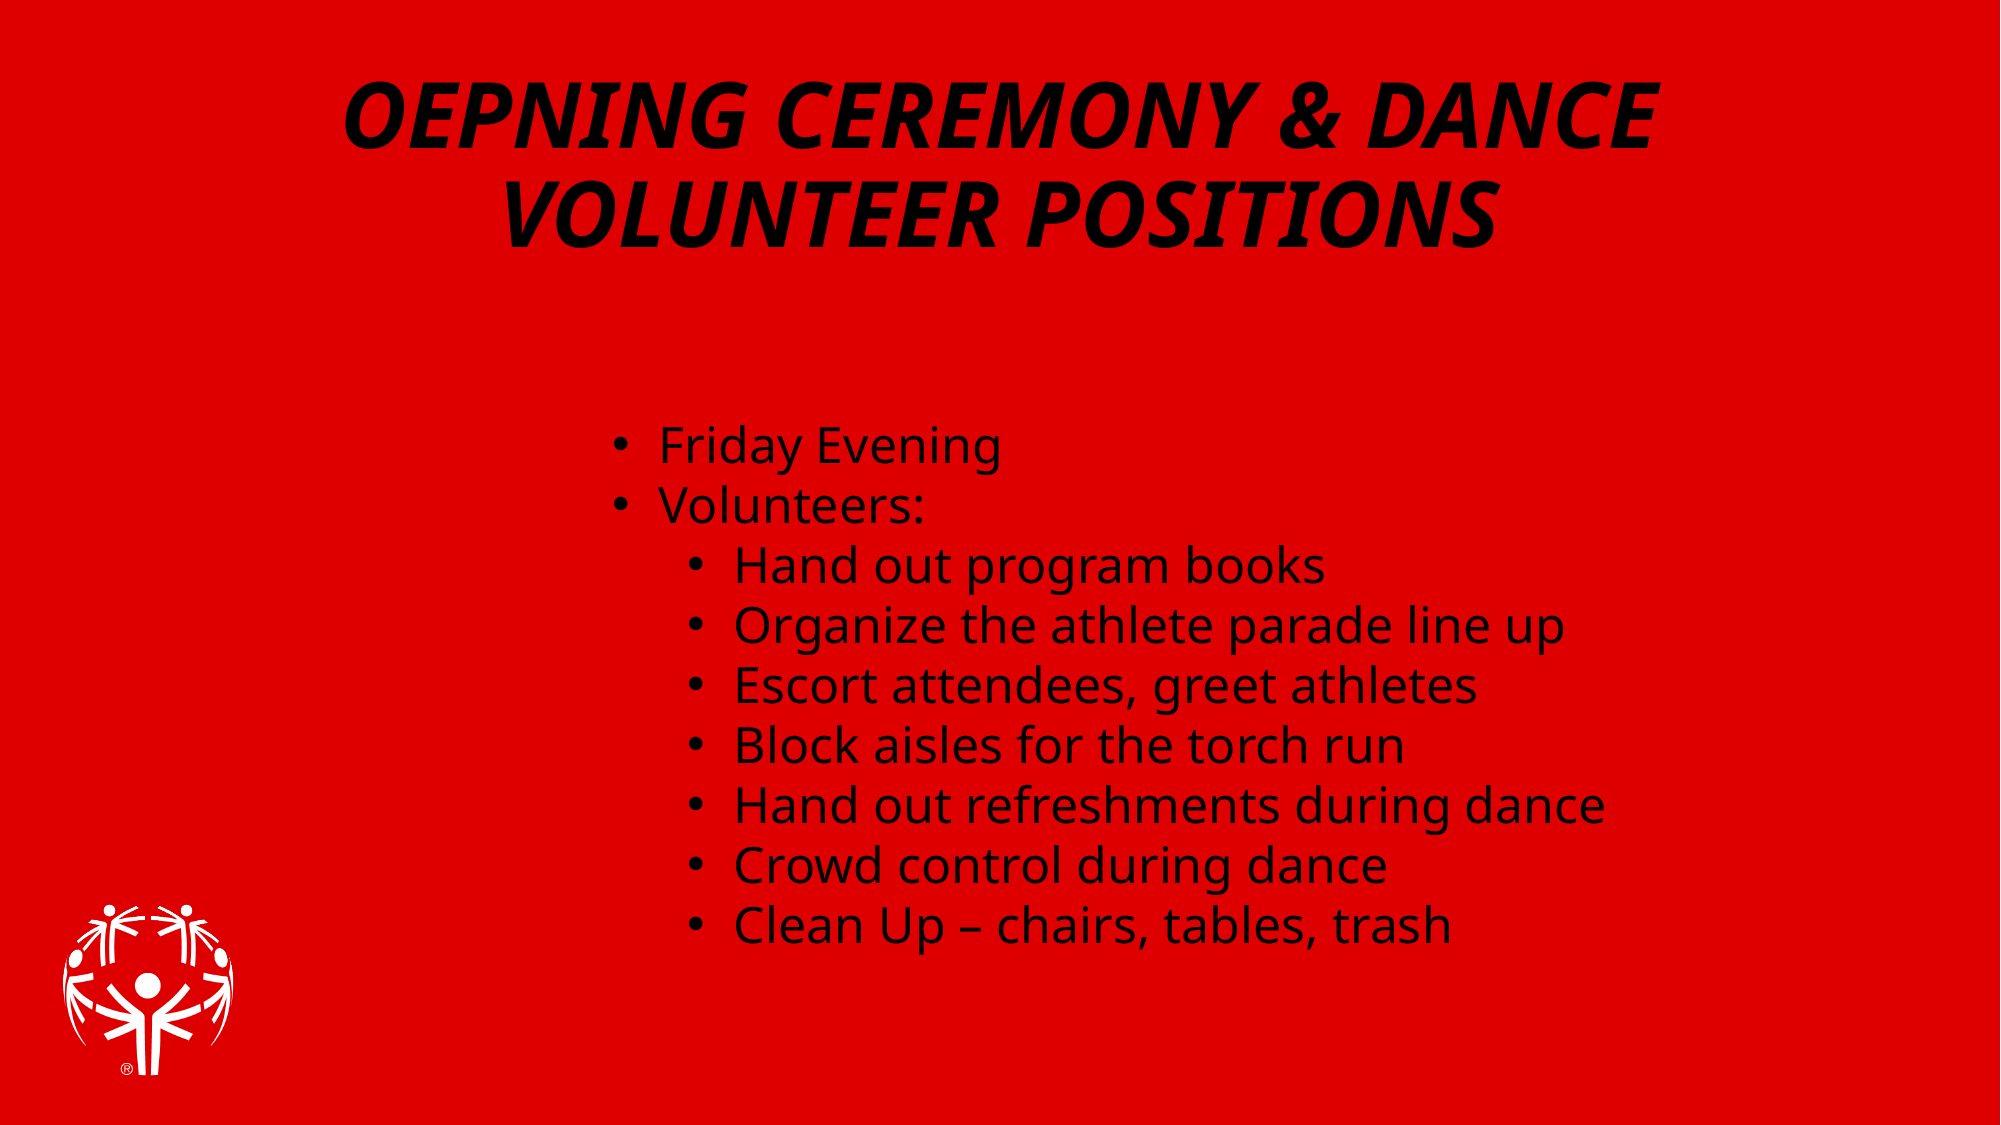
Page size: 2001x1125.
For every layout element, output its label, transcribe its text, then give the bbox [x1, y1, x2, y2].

text_box Friday Evening Volunteers: Hand out program books Organize the athlete parade line up Escort attendees, greet athletes Block aisles for the torch run Hand out refreshments during dance Crowd control during dance Clean Up – chairs, tables, trash [597, 406, 1723, 961]
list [0, 881, 287, 1098]
title OEPNING CEREMONY & DANCE VOLUNTEER POSITIONS [137, 59, 1863, 278]
